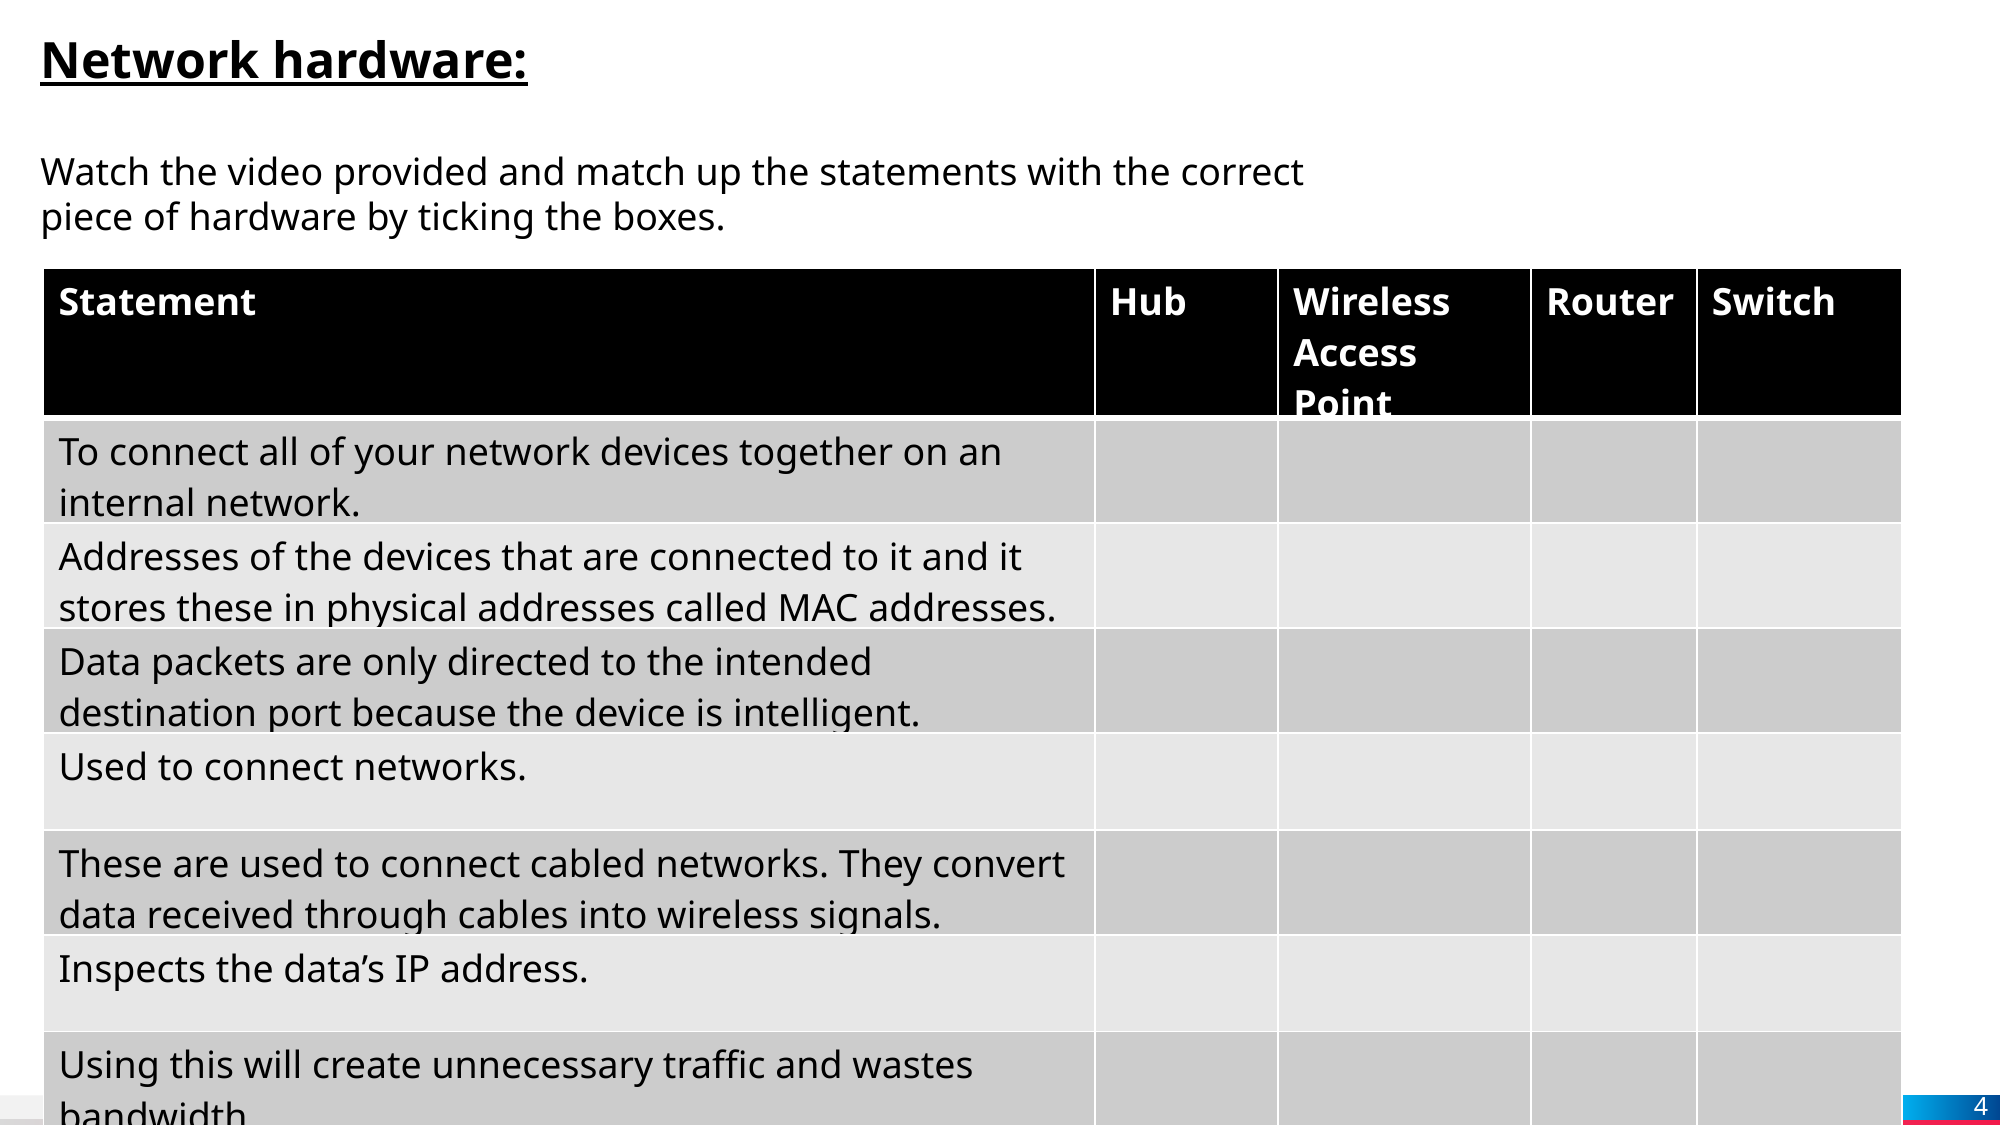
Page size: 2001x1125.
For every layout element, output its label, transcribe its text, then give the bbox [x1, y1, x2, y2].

table_cell Addresses of the devices that are connected to it and it stores these in physical addresses called MAC addresses. [44, 524, 1094, 627]
table_cell [1532, 1032, 1696, 1125]
table_cell [1096, 629, 1277, 732]
text_box Network hardware: Watch the video provided and match up the statements with the correct piece of hardware by ticking the boxes. [25, 21, 1377, 246]
table_cell [1279, 1032, 1530, 1125]
table_header Switch [1698, 269, 1901, 415]
table_cell [1096, 1032, 1277, 1125]
table_cell [1279, 524, 1530, 627]
table_cell [1279, 421, 1530, 522]
table_cell [1698, 936, 1901, 1031]
table_header Wireless Access Point [1279, 269, 1530, 415]
table_header Hub [1096, 269, 1277, 415]
table_cell [1532, 831, 1696, 934]
table_cell Inspects the data’s IP address. [44, 936, 1094, 1031]
table_cell [1532, 734, 1696, 829]
table_header Router [1532, 269, 1696, 415]
table_cell [1698, 629, 1901, 732]
table_cell [1532, 936, 1696, 1031]
table_cell [1532, 421, 1696, 522]
table_cell [1532, 524, 1696, 627]
table_cell [1279, 936, 1530, 1031]
table_cell [1279, 734, 1530, 829]
table_cell These are used to connect cabled networks. They convert data received through cables into wireless signals. [44, 831, 1094, 934]
table_cell [1698, 1032, 1901, 1125]
table_cell [1532, 629, 1696, 732]
table_cell [1698, 831, 1901, 934]
table_cell [1096, 936, 1277, 1031]
table_cell [1096, 831, 1277, 934]
table_cell [1279, 831, 1530, 934]
table_cell [1096, 524, 1277, 627]
table_cell [1096, 734, 1277, 829]
table_cell Used to connect networks. [44, 734, 1094, 829]
table_cell [1698, 734, 1901, 829]
table_cell [1698, 421, 1901, 522]
table_cell [1096, 421, 1277, 522]
table_cell Data packets are only directed to the intended destination port because the device is intelligent. [44, 629, 1094, 732]
table_cell Using this will create unnecessary traffic and wastes bandwidth. [44, 1032, 1094, 1125]
table_cell To connect all of your network devices together on an internal network. [44, 421, 1094, 522]
table_header Statement [44, 269, 1094, 415]
slide_number 4 [1903, 1095, 2000, 1120]
table_cell [1279, 629, 1530, 732]
table_cell [1698, 524, 1901, 627]
